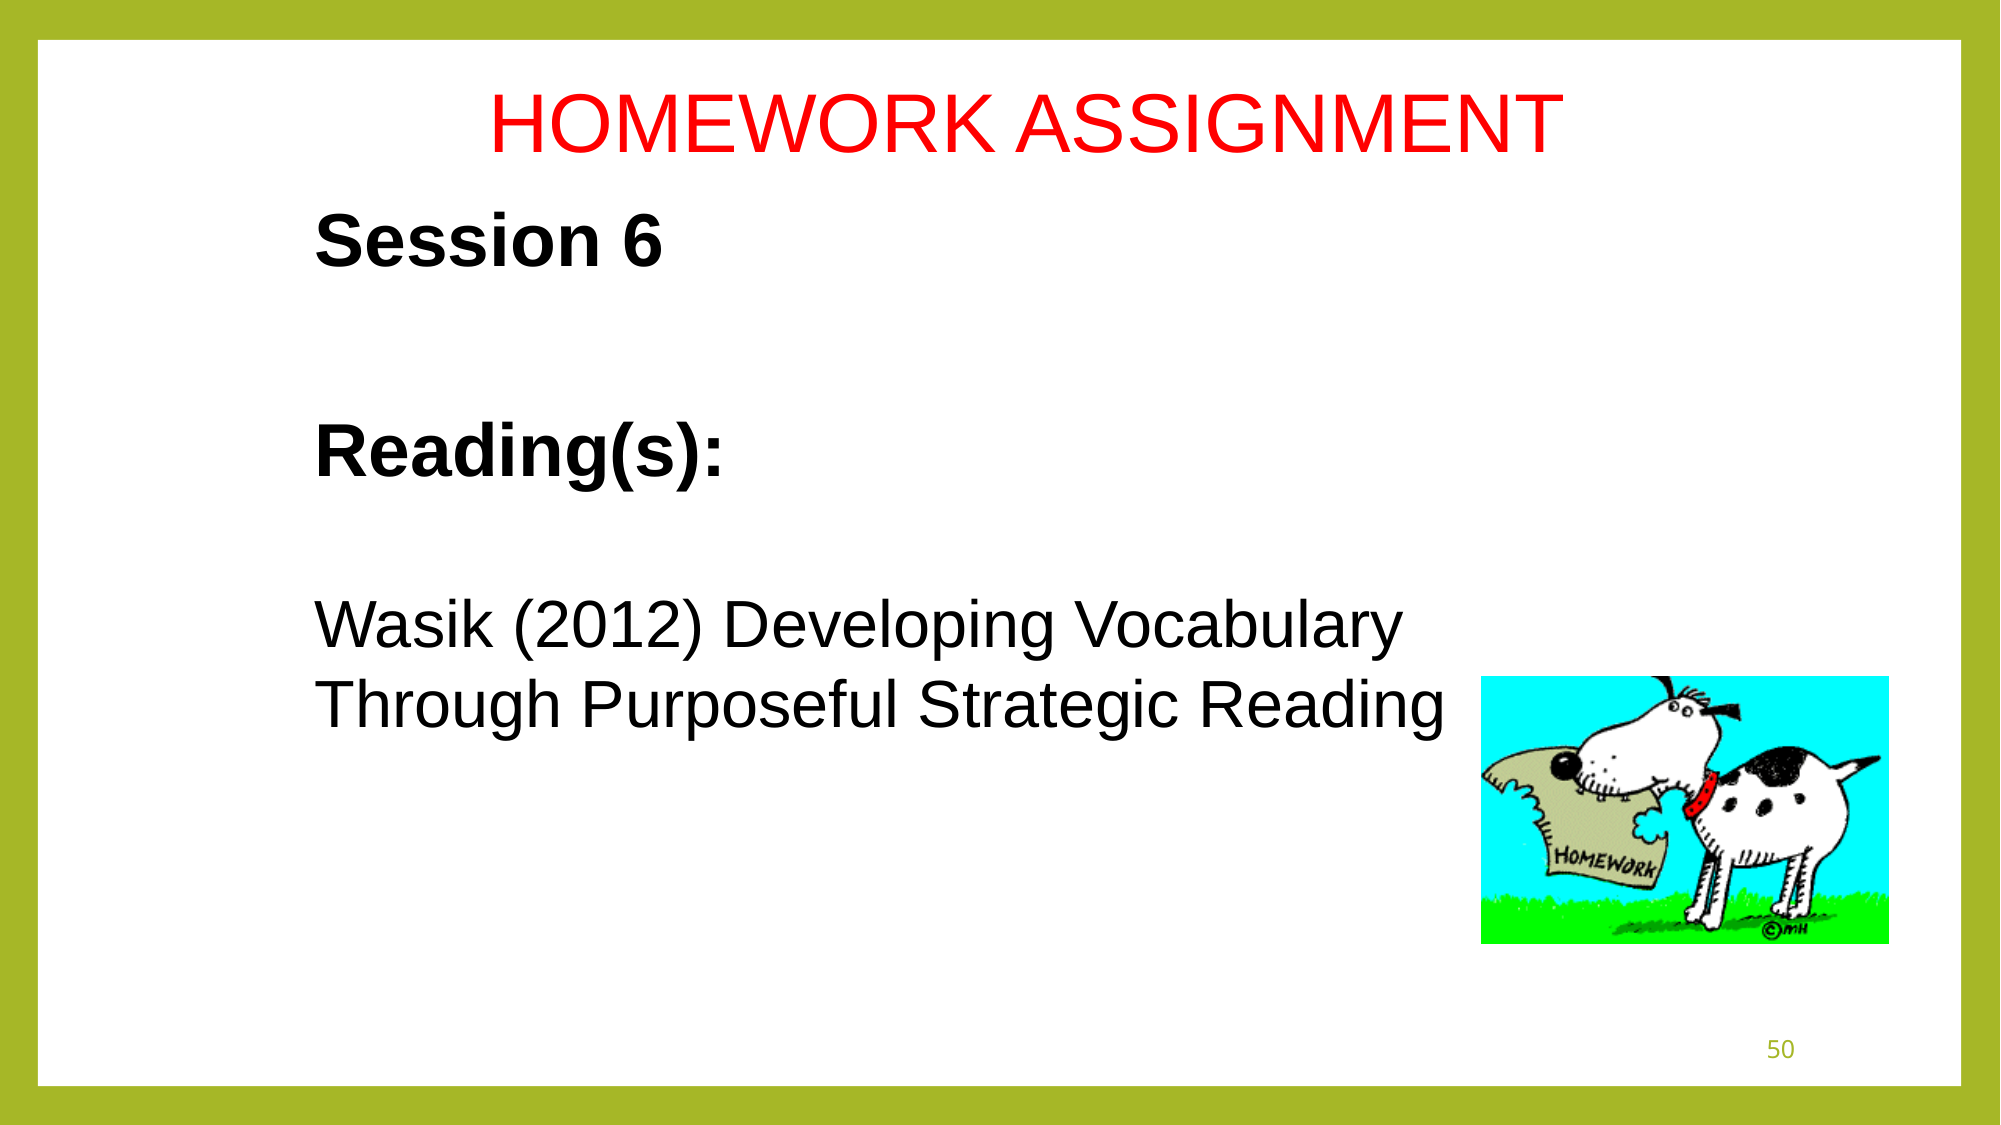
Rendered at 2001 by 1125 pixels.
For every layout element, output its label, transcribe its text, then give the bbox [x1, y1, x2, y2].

text_box HOMEWORK ASSIGNMENT [352, 24, 1702, 213]
slide_number 50 [1530, 1020, 1811, 1081]
picture [1480, 675, 1890, 944]
text_box Session 6 Reading(s): Wasik (2012) Developing Vocabulary Through Purposeful Strategic Reading [299, 183, 1550, 967]
